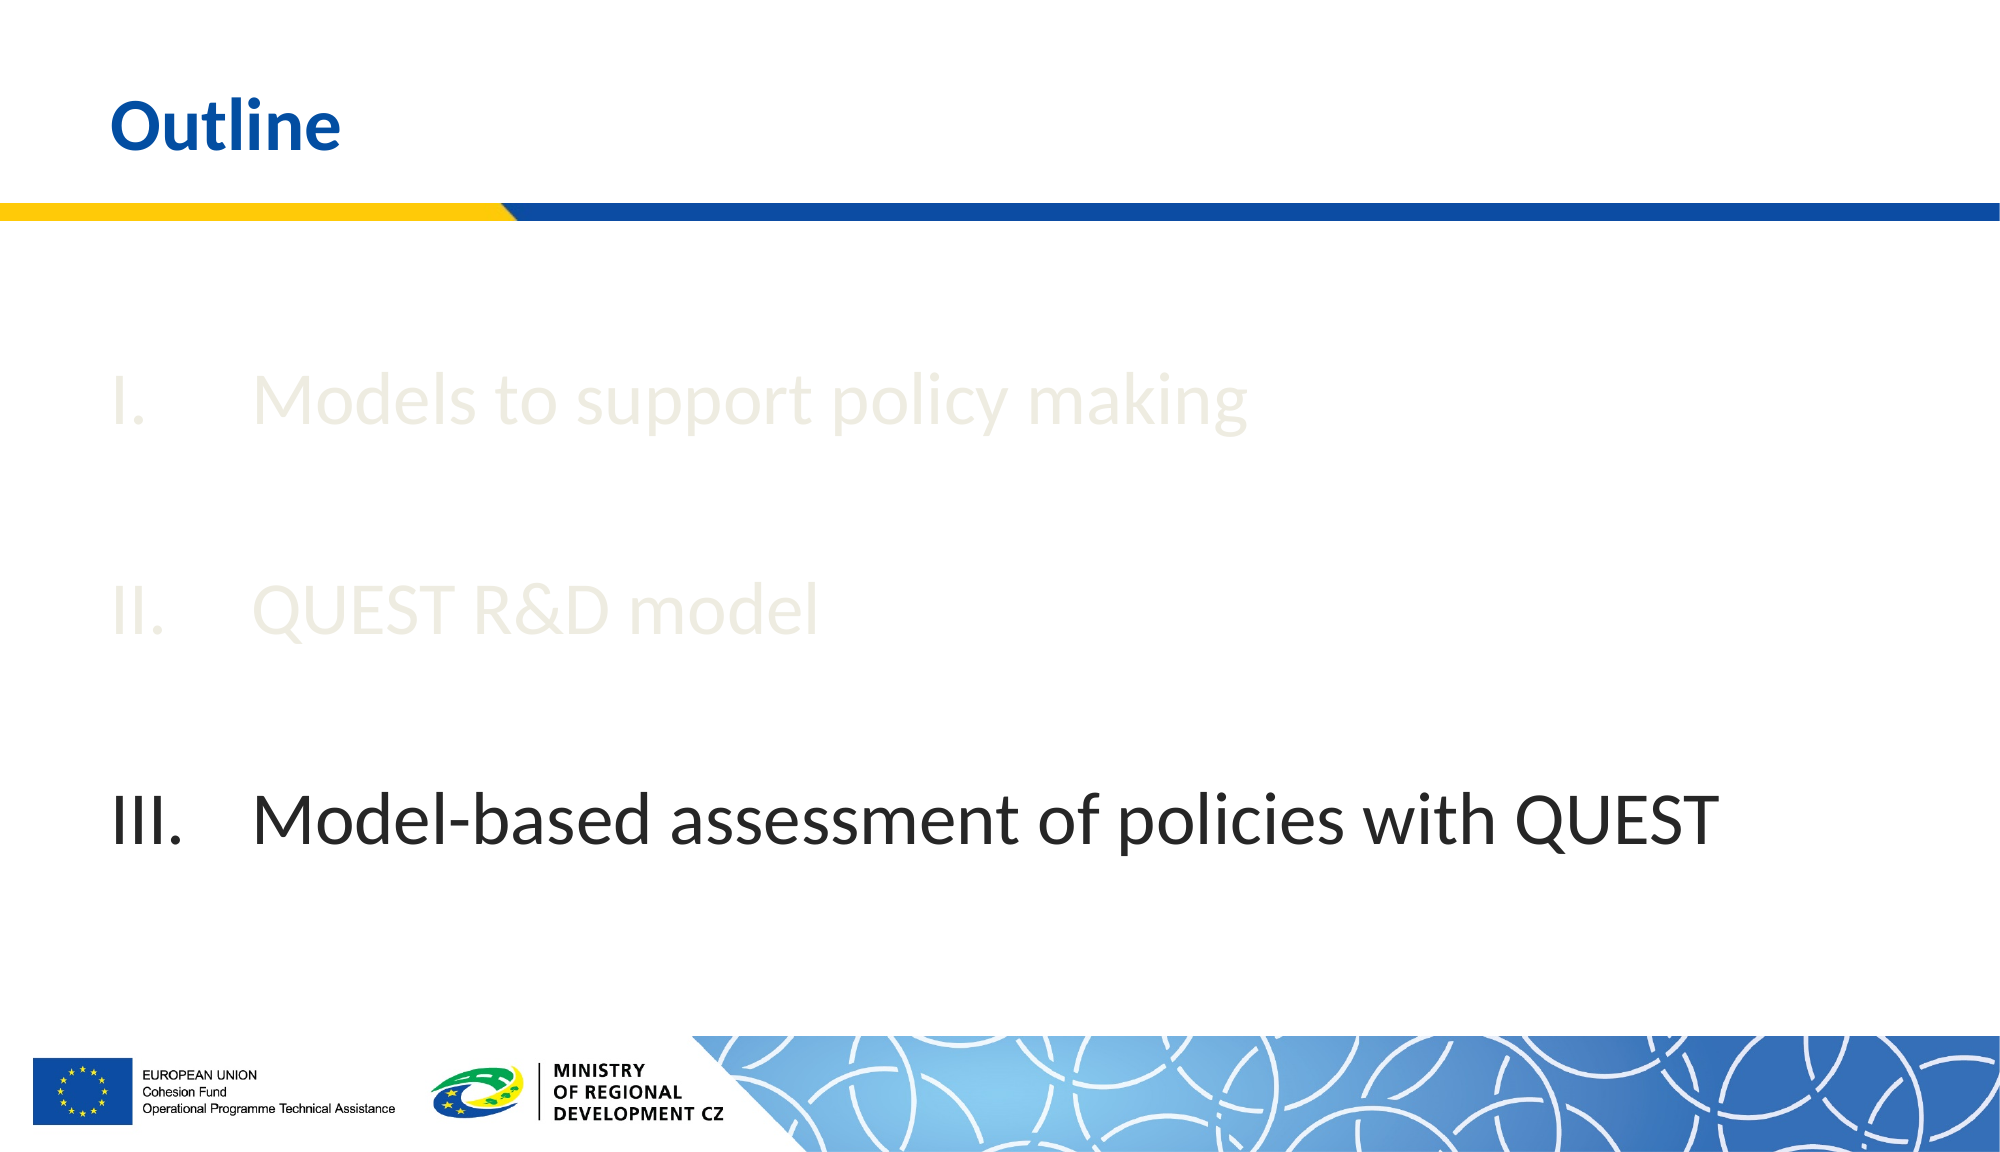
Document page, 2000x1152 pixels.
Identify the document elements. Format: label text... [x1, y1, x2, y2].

picture [0, 1036, 2000, 1152]
title Outline [90, 44, 1891, 197]
list Models to support policy making QUEST R&D model Model-based assessment of policies with QUEST [90, 339, 1747, 706]
picture [0, 203, 2000, 221]
